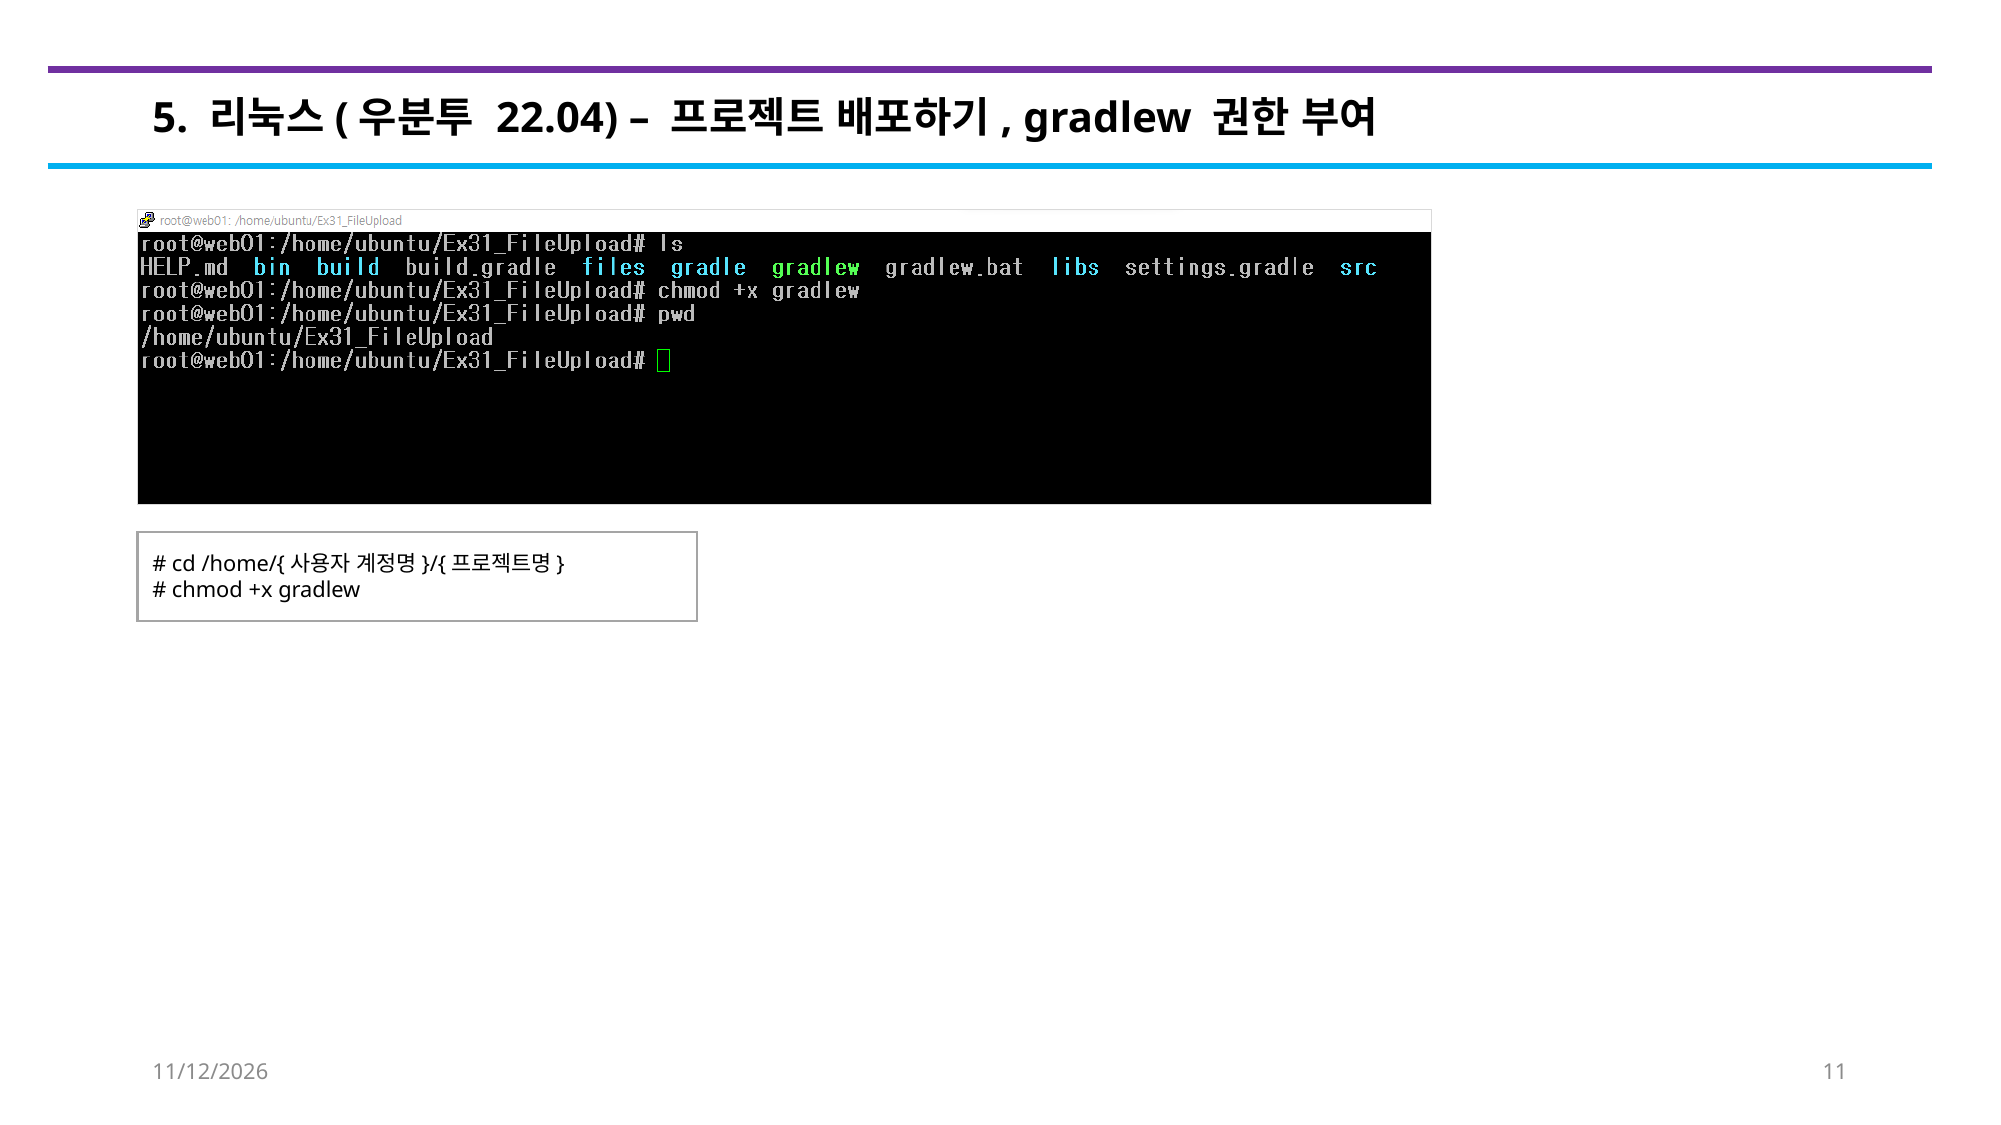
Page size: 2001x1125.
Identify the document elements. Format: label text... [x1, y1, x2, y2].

slide_number 11 [1412, 1042, 1863, 1103]
title 5. 리눅스(우분투 22.04) – 프로젝트 배포하기, gradlew 권한 부여 [137, 81, 1863, 156]
picture [137, 209, 1432, 505]
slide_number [137, 1042, 588, 1103]
text_box # cd /home/{사용자 계정명}/{프로젝트명} # chmod +x gradlew [136, 531, 698, 622]
